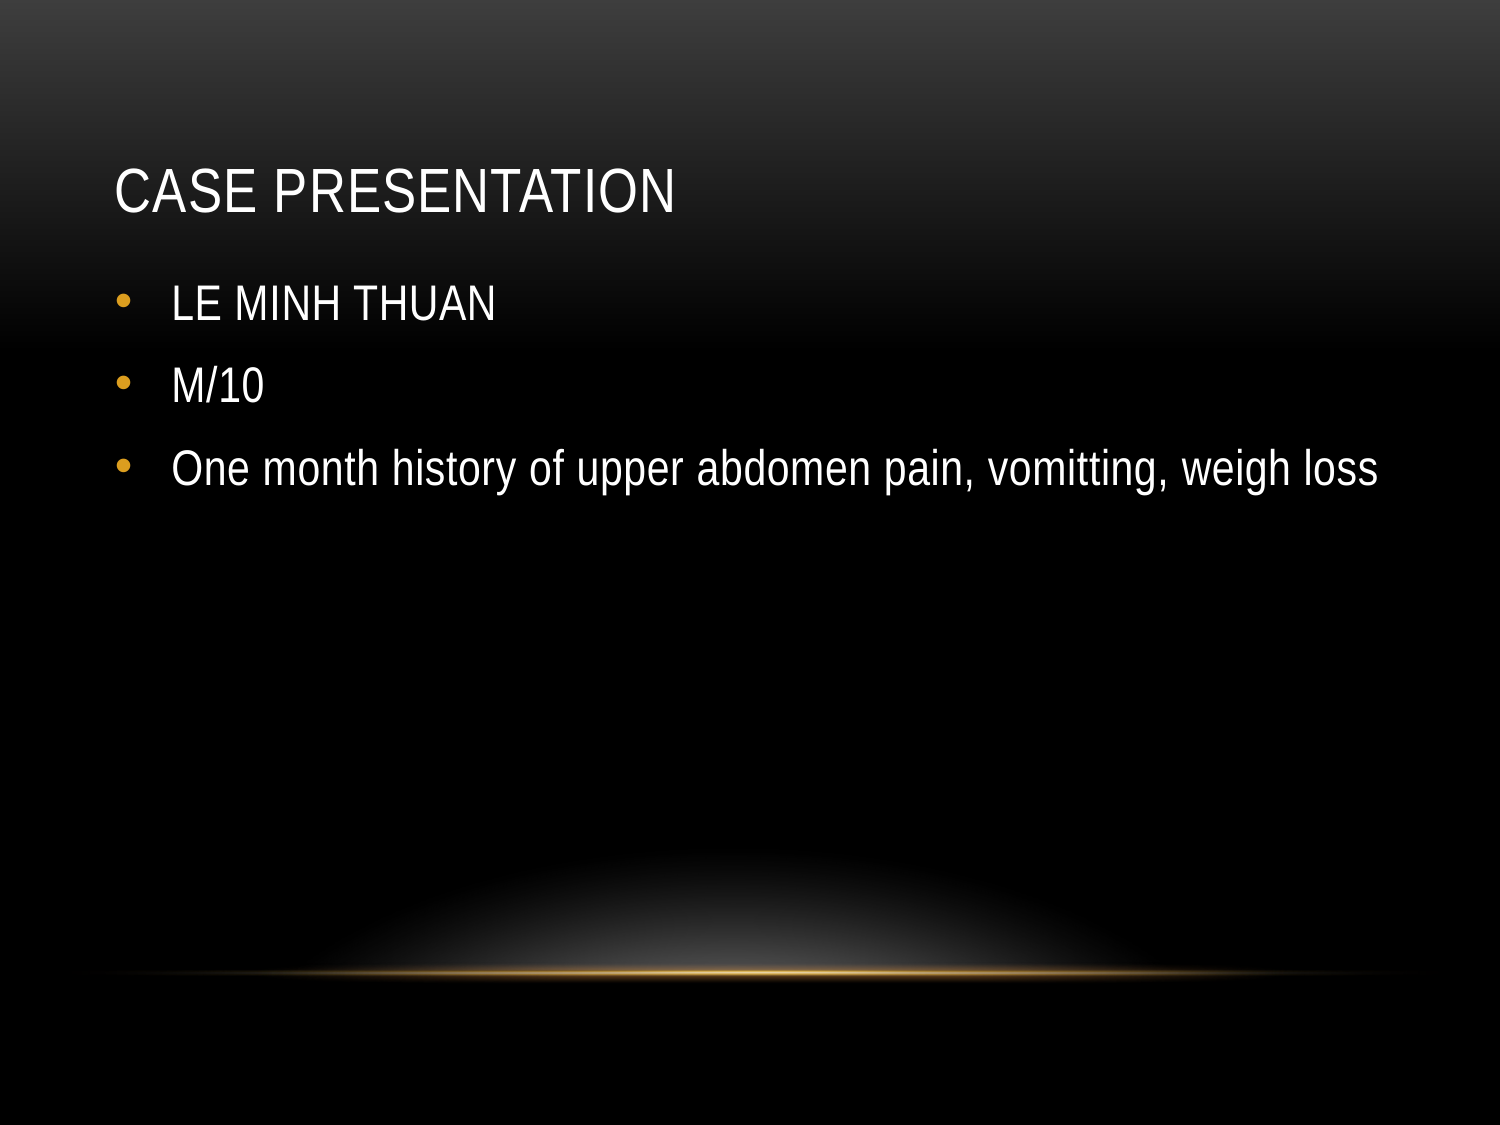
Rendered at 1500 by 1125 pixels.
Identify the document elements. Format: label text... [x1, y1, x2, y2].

list LE MINH THUAN M/10 One month history of upper abdomen pain, vomitting, weigh loss [99, 262, 1400, 938]
title Case presentation [99, 45, 1400, 233]
picture [0, 0, 1500, 1125]
